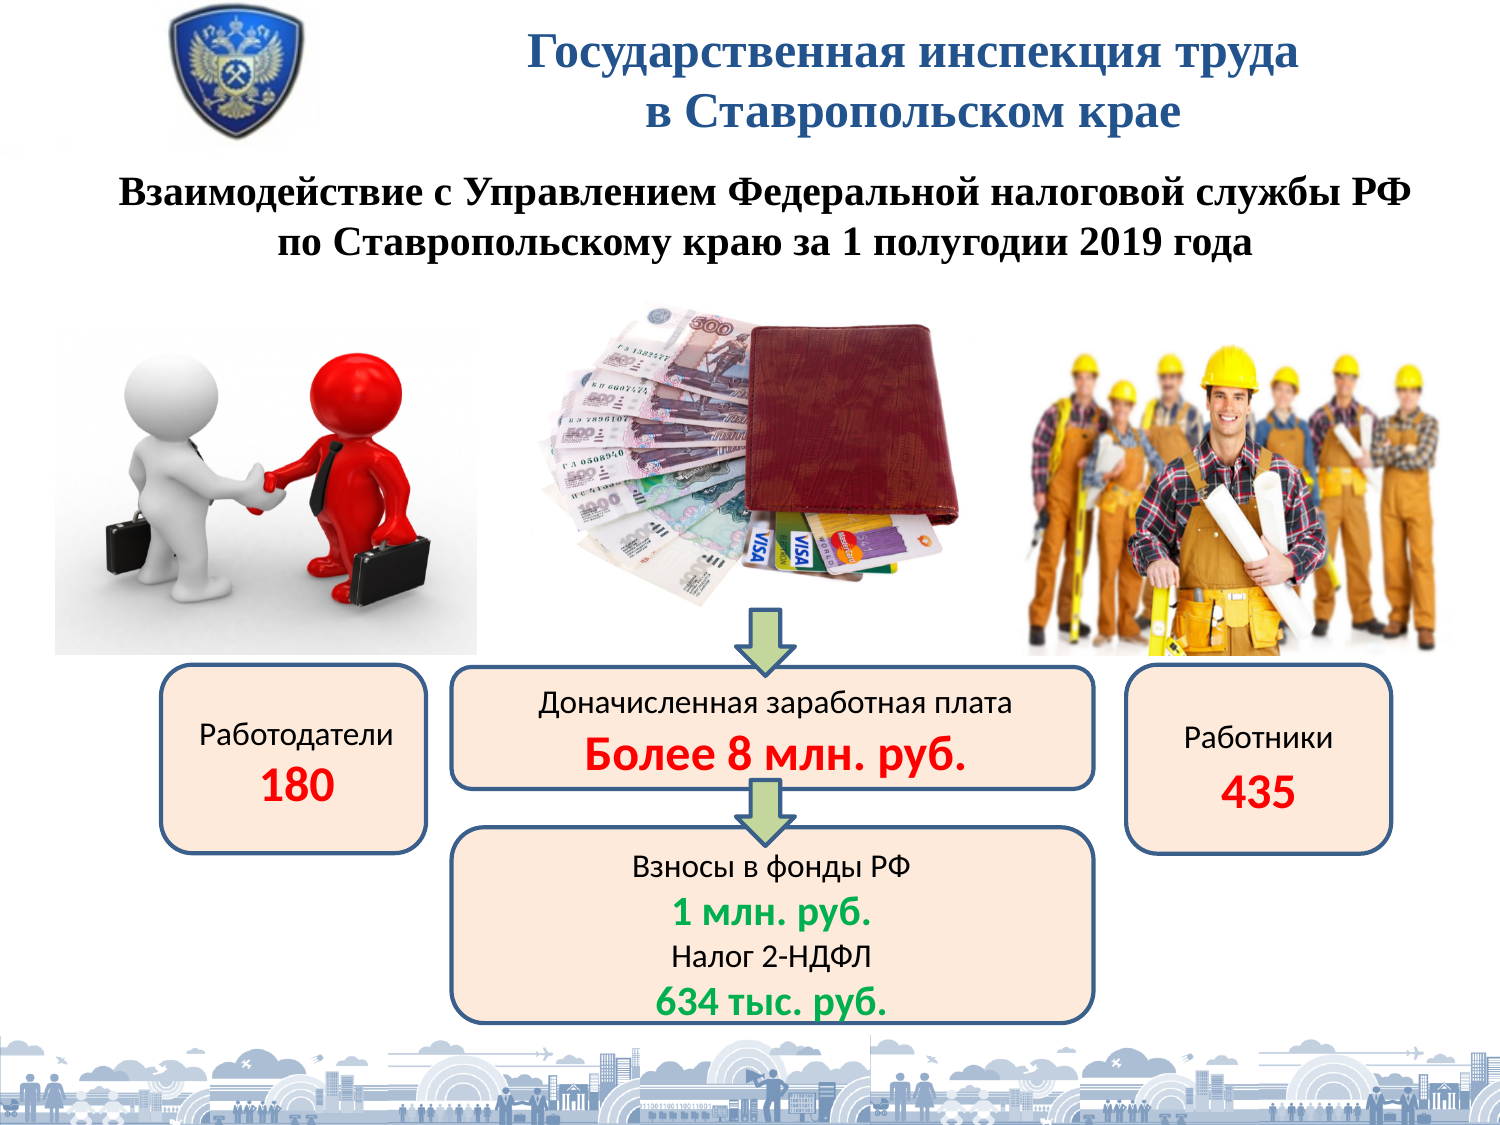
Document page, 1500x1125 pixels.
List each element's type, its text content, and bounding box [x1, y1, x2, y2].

text_box [733, 637, 797, 679]
text_box Государственная инспекция труда в Ставропольском крае [477, 10, 1500, 145]
text_box Взносы в фонды РФ 1 млн. руб. Налог 2-НДФЛ 634 тыс. руб. [472, 836, 1071, 1032]
picture [55, 331, 477, 655]
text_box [0, 1035, 1500, 1125]
text_box [158, 663, 429, 856]
text_box [780, 825, 1096, 1024]
text_box Работодатели 180 [176, 704, 418, 820]
text_box [1124, 665, 1394, 856]
text_box Доначисленная заработная плата Более 8 млн. руб. [476, 672, 1076, 788]
text_box [733, 777, 797, 849]
text_box [774, 664, 1096, 792]
text_box Работники 435 [1138, 691, 1380, 826]
picture [1014, 332, 1460, 656]
picture [514, 275, 978, 629]
picture [0, 0, 473, 157]
text_box [449, 825, 751, 1023]
text_box [449, 664, 757, 792]
text_box Взаимодействие с Управлением Федеральной налоговой службы РФ по Ставропольскому краю за 1 полугодии 2019 года [92, 156, 1439, 272]
